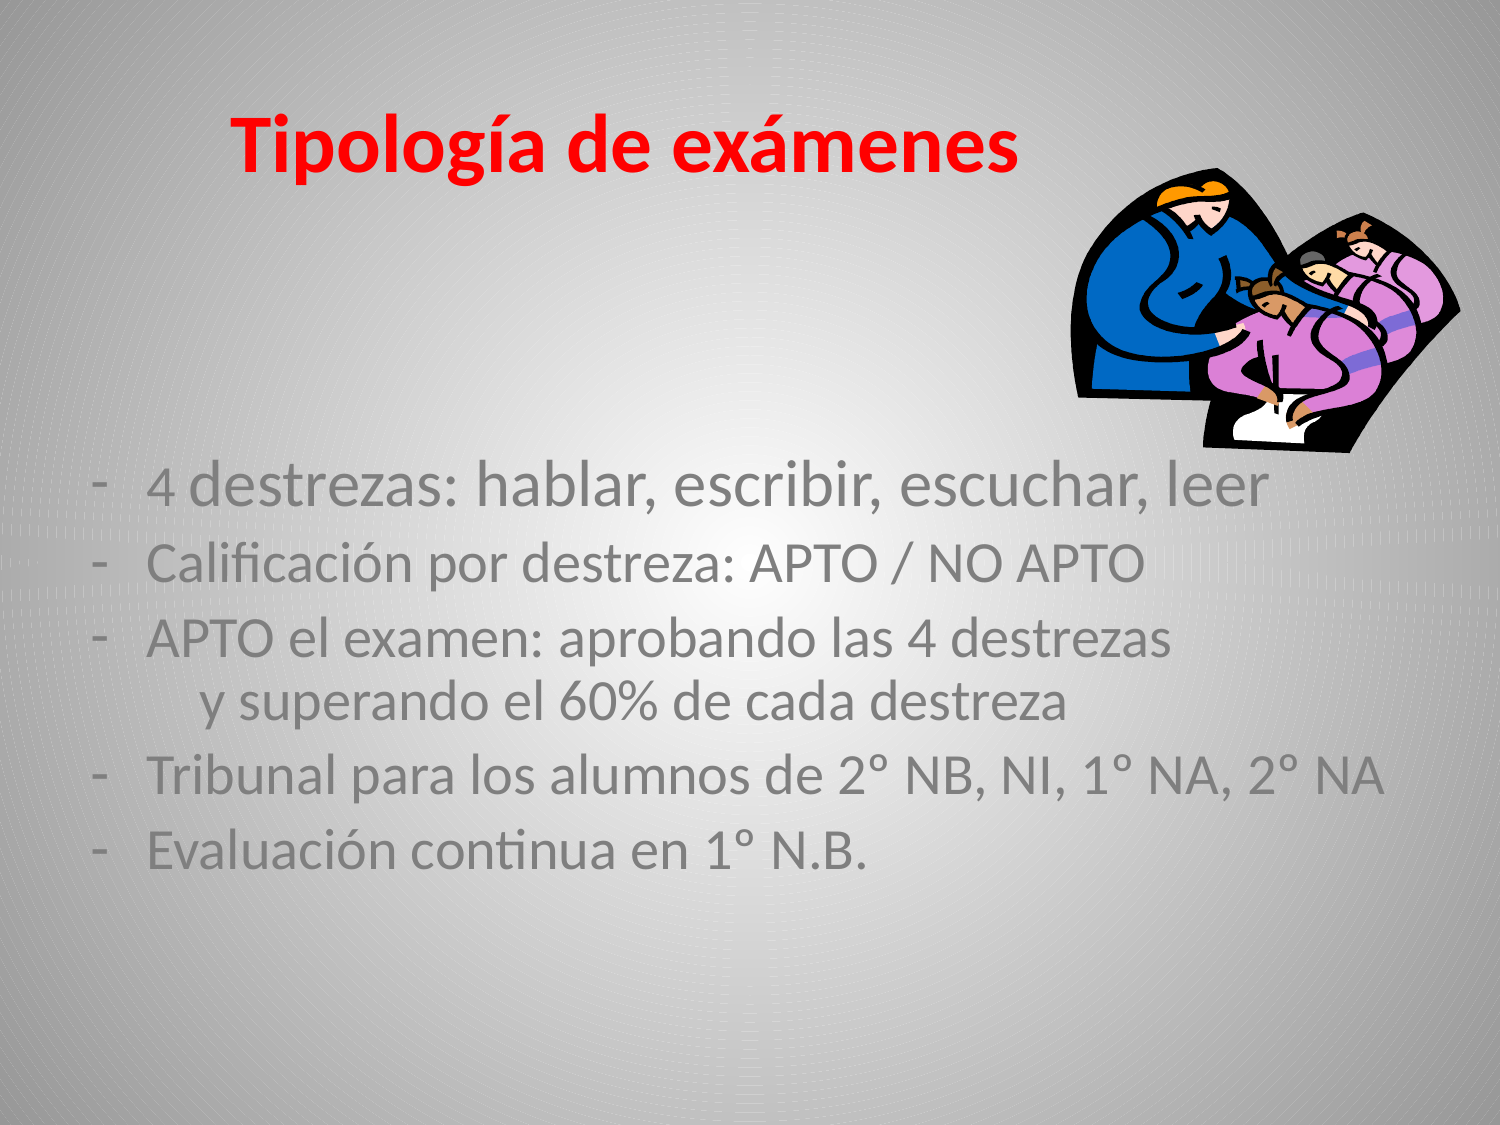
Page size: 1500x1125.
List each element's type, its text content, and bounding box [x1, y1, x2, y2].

list 4 destrezas: hablar, escribir, escuchar, leer Calificación por destreza: APTO / NO APTO APTO el examen: aprobando las 4 destrezas y superando el 60% de cada destreza Tribunal para los alumnos de 2º NB, NI, 1º NA, 2º NA Evaluación continua en 1º N.B. [74, 262, 1426, 1006]
picture [1066, 163, 1466, 458]
title Tipología de exámenes [74, 44, 1176, 233]
